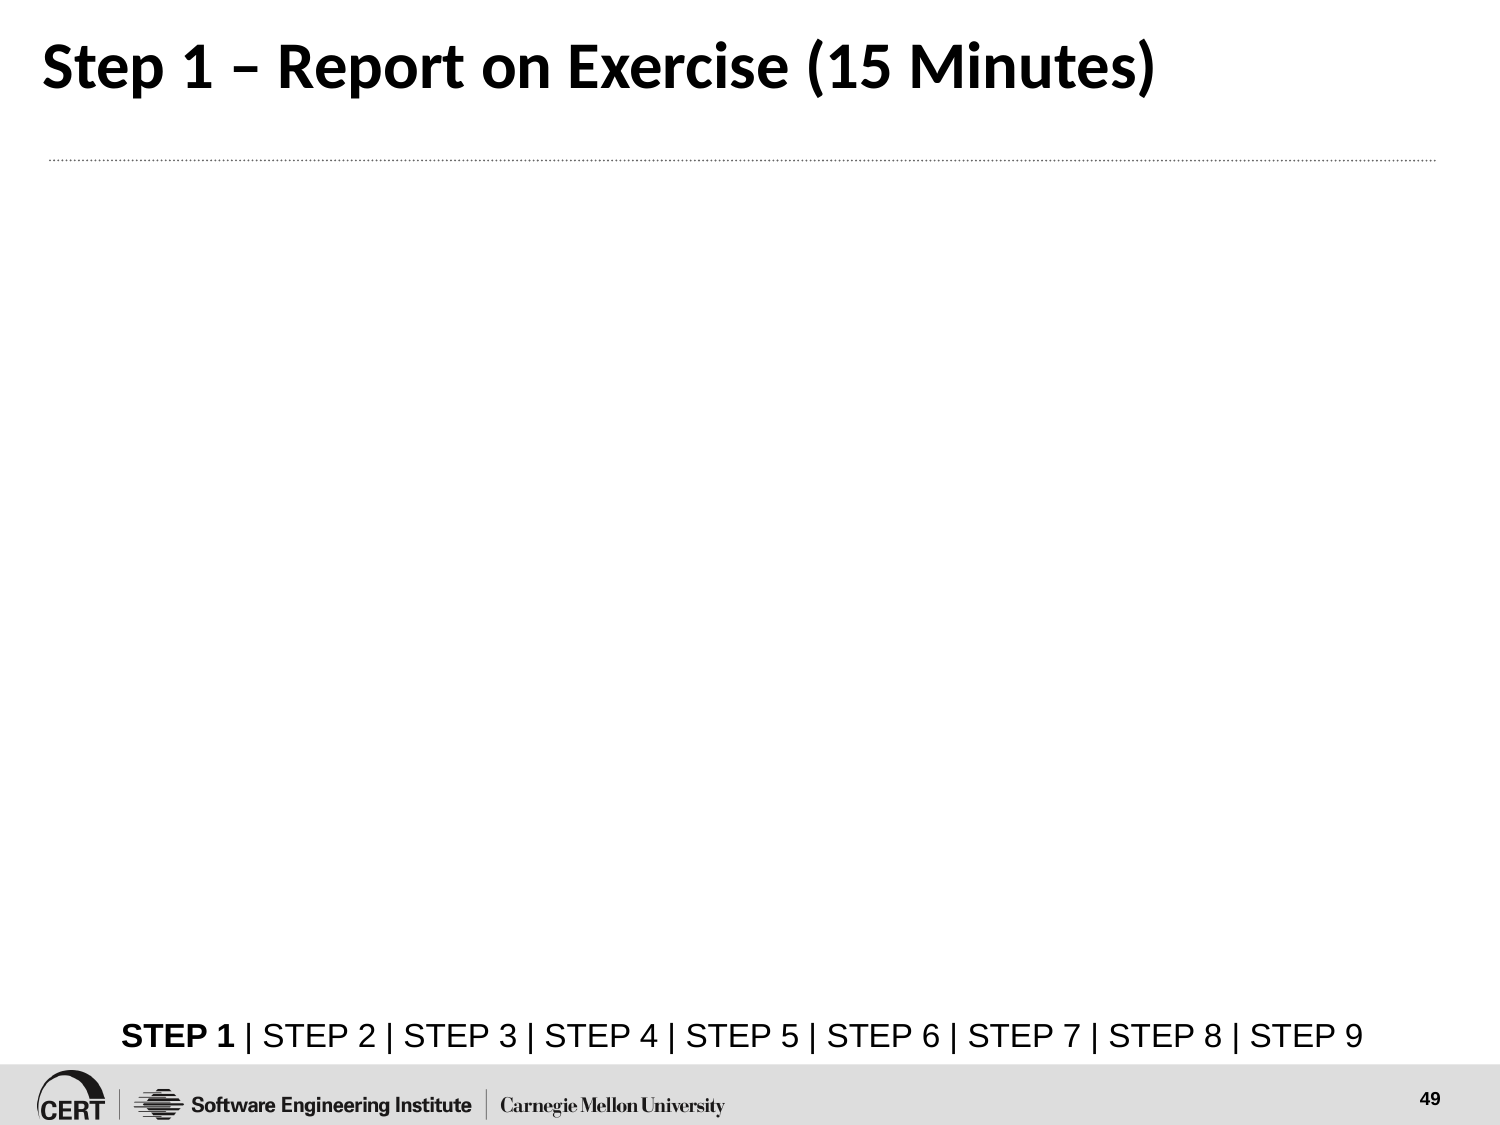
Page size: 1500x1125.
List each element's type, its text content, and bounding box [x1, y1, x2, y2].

picture [37, 1069, 725, 1122]
title Step 1 – Report on Exercise (15 Minutes) [42, 37, 1434, 155]
text_box STEP 1 | STEP 2 | STEP 3 | STEP 4 | STEP 5 | STEP 6 | STEP 7 | STEP 8 | STEP 9 [49, 1014, 1437, 1068]
